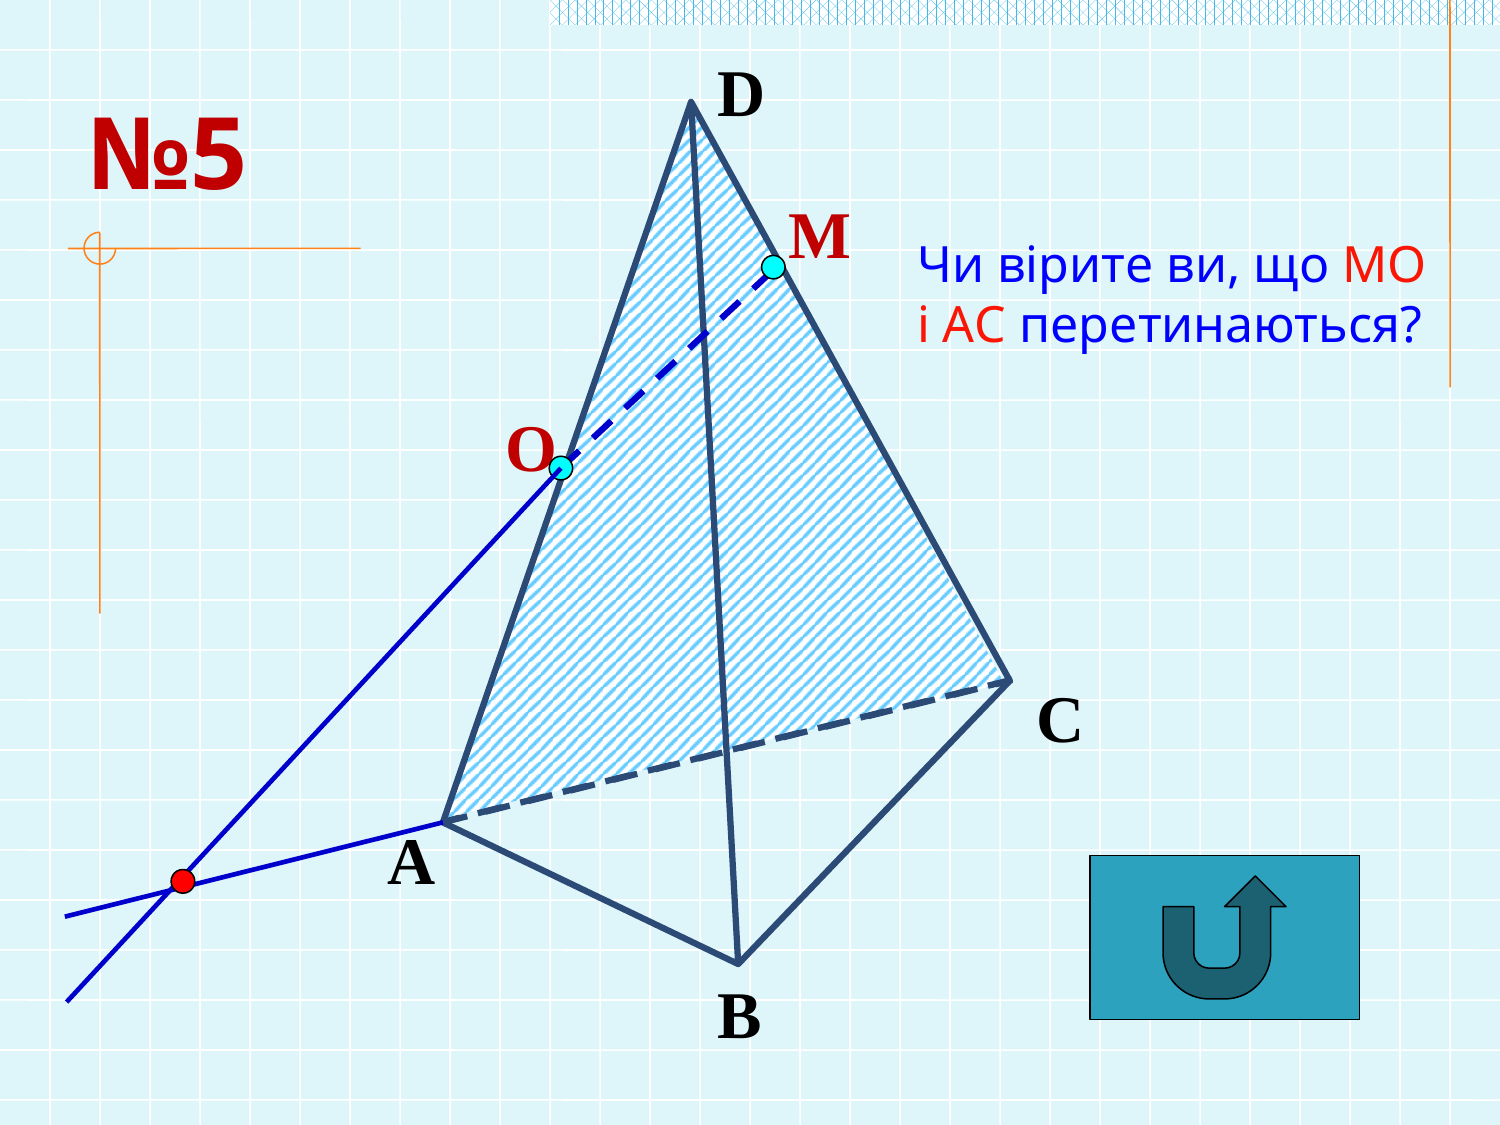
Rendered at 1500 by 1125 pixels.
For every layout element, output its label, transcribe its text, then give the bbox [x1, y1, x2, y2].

text_box [171, 869, 195, 894]
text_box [442, 101, 1011, 965]
text_box [1089, 855, 1360, 1020]
text_box Чи вірите ви, що МО і АС перетинаються? [1014, 105, 1458, 421]
text_box №5 [73, 82, 263, 217]
text_box В [703, 973, 778, 1059]
text_box D [703, 42, 782, 100]
text_box С [1022, 668, 1101, 764]
text_box А [372, 810, 437, 906]
